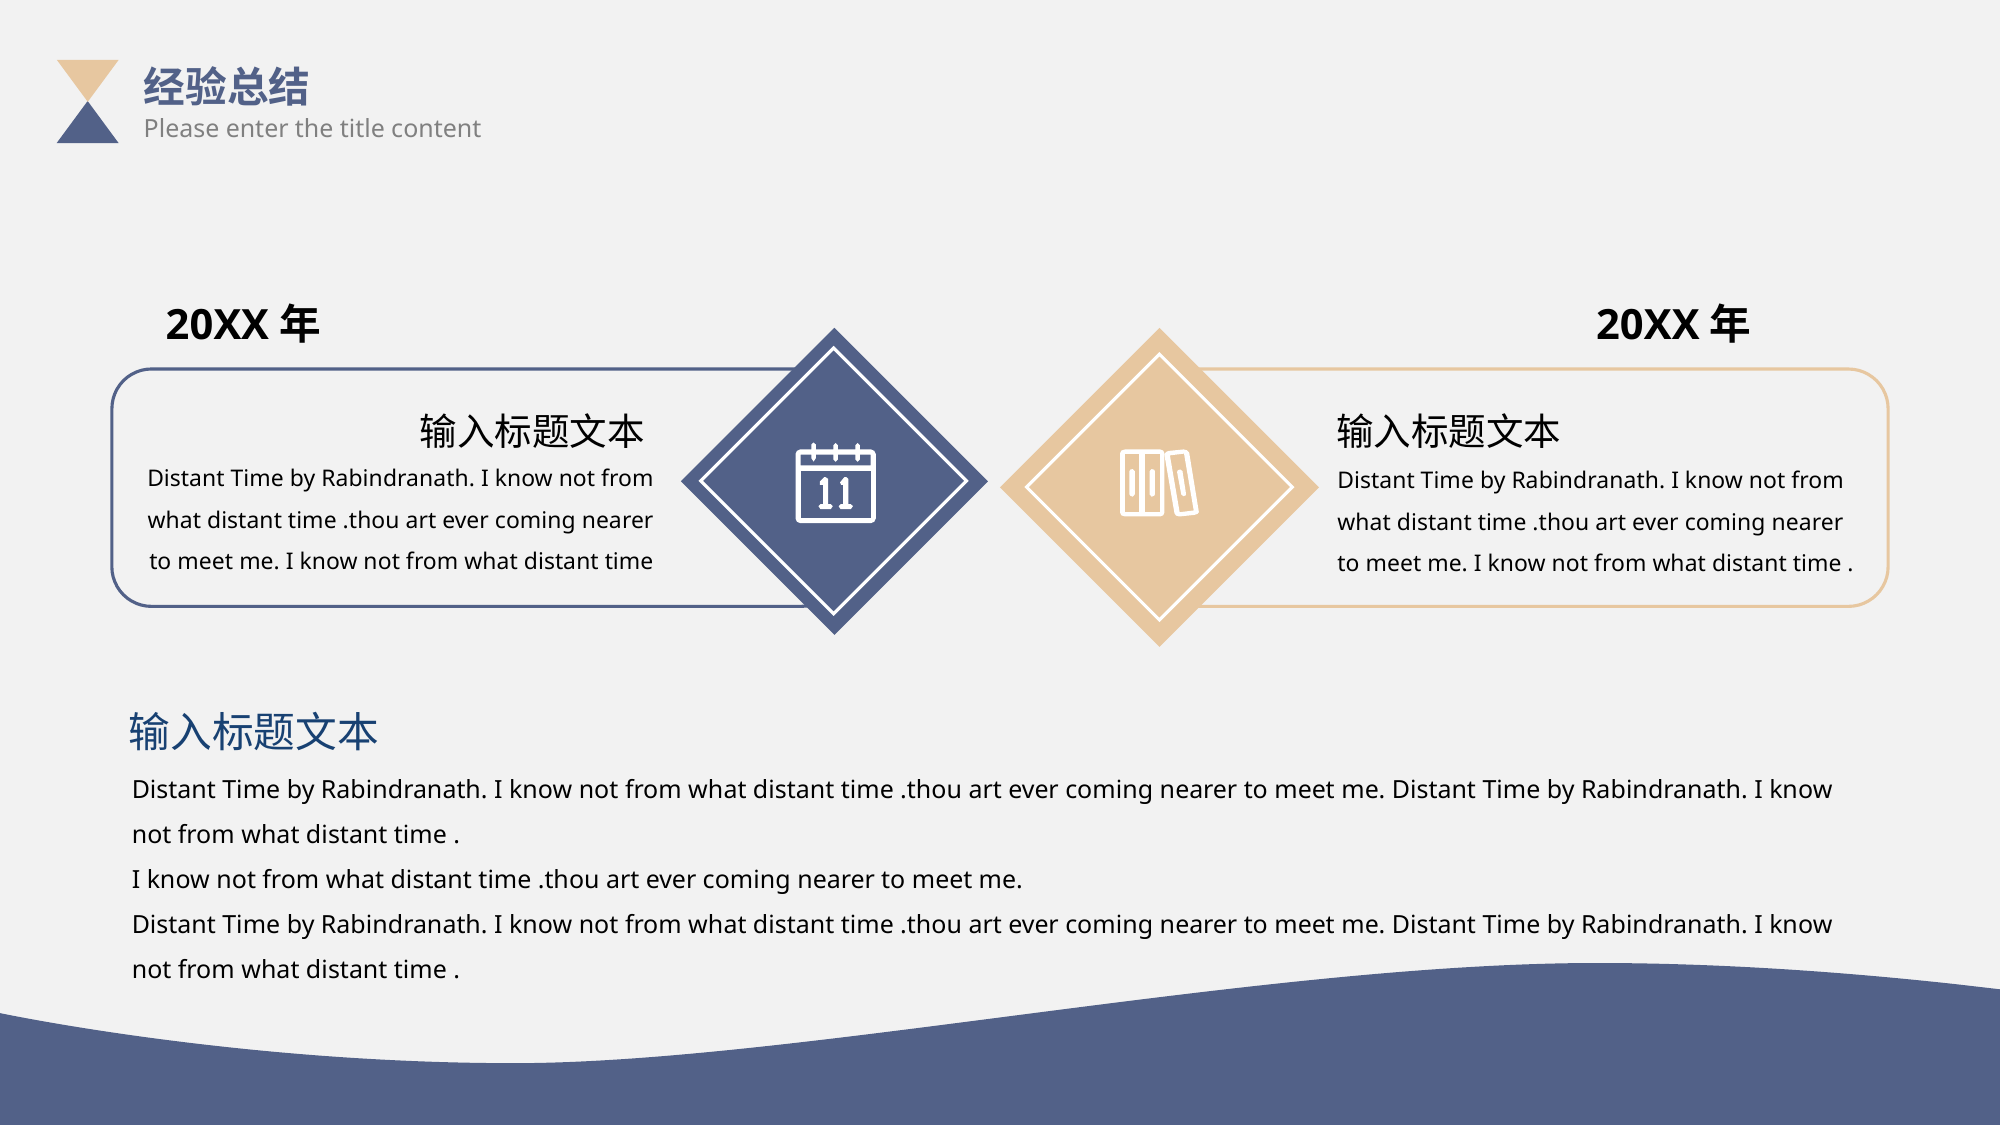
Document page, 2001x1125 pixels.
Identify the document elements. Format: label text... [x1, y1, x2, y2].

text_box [680, 327, 988, 635]
text_box 20XX年 [1581, 290, 1850, 356]
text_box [999, 327, 1320, 647]
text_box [1321, 400, 1880, 580]
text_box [56, 52, 525, 151]
text_box 20XX年 [150, 290, 419, 356]
text_box [110, 367, 680, 608]
text_box [0, 975, 2000, 1125]
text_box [113, 698, 1884, 994]
text_box [1320, 367, 1890, 608]
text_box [112, 400, 672, 578]
